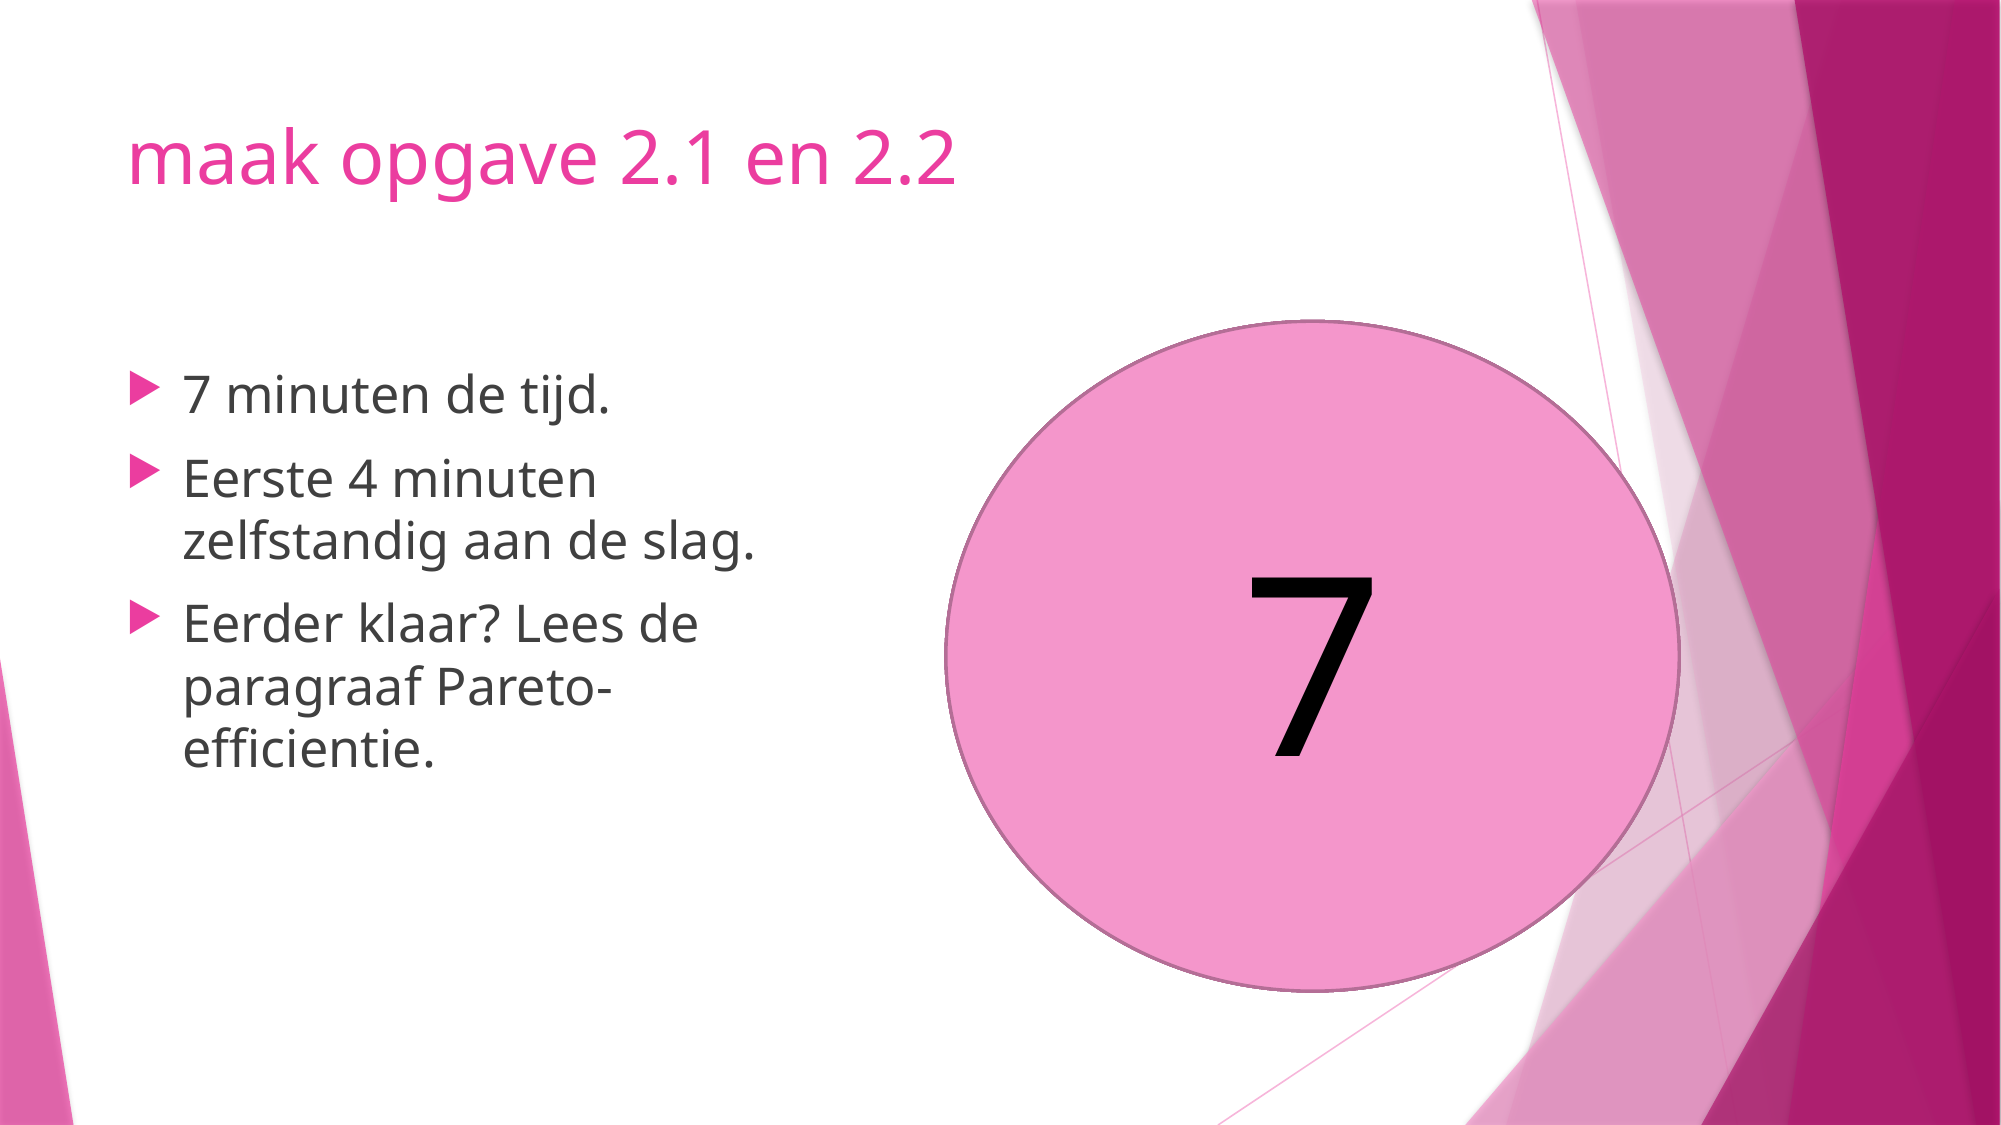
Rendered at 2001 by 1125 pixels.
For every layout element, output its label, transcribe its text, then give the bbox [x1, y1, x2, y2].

title maak opgave 2.1 en 2.2 [111, 101, 1522, 319]
list 7 minuten de tijd. Eerste 4 minuten zelfstandig aan de slag. Eerder klaar? Lees de paragraaf Pareto-efficientie. [111, 354, 774, 992]
text_box 7 [944, 319, 1681, 993]
